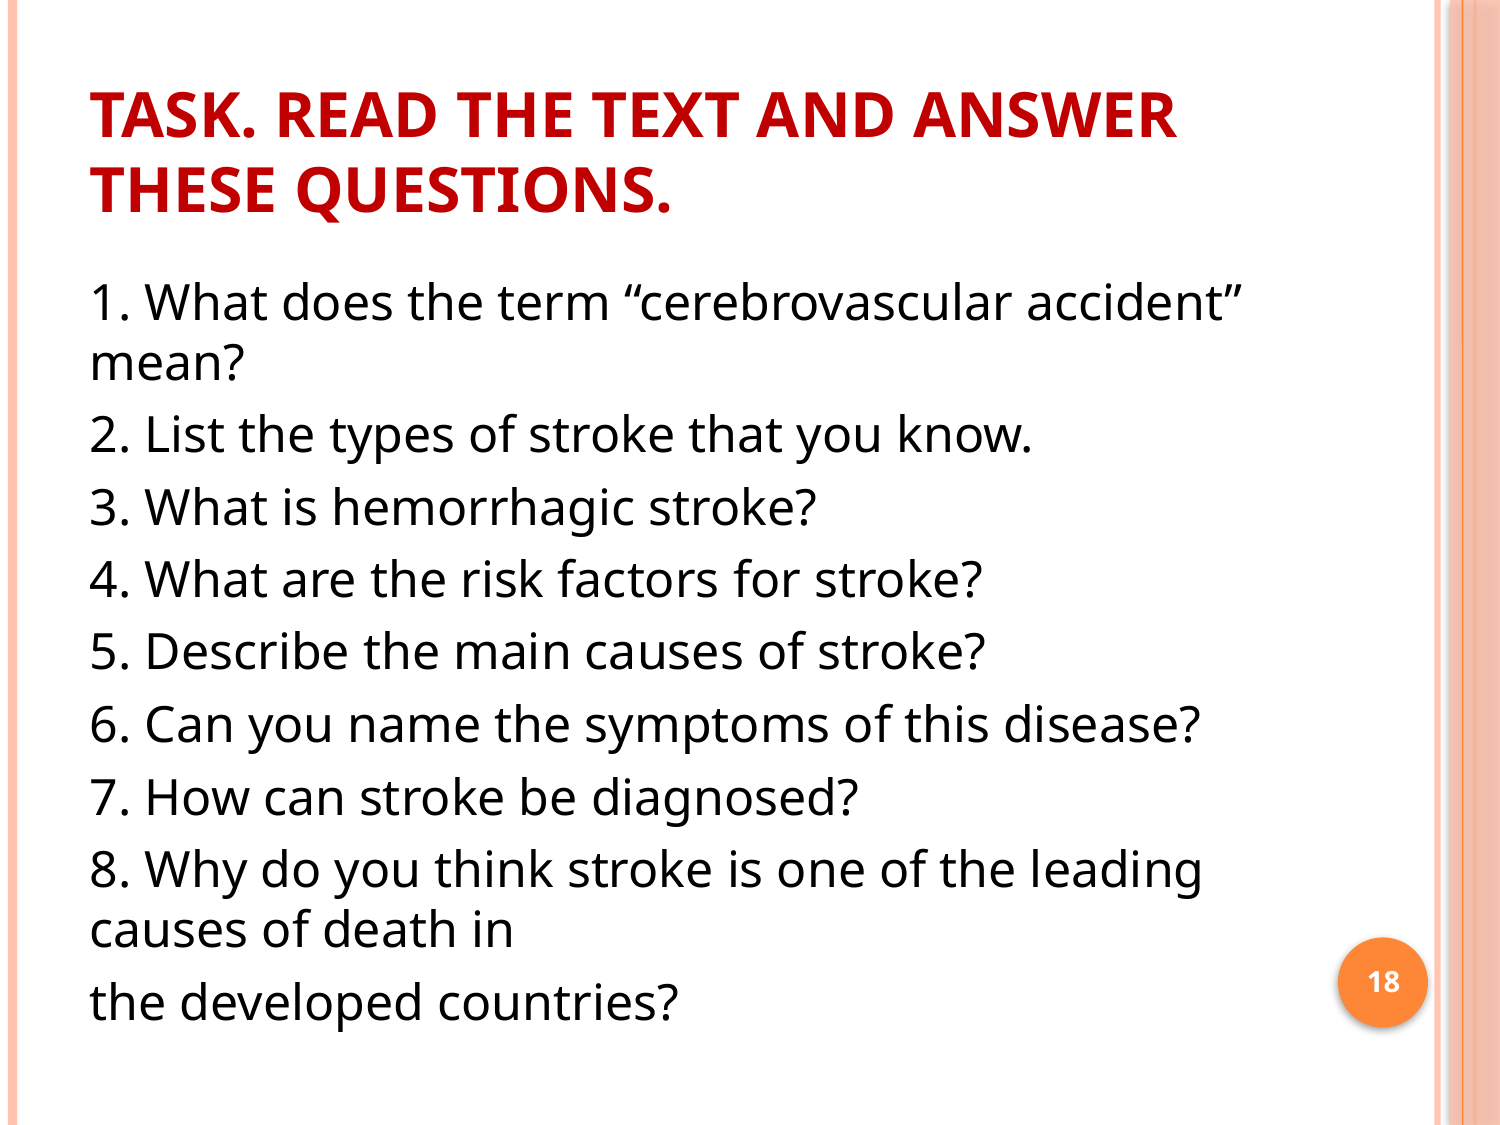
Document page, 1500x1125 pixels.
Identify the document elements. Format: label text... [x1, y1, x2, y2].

title Task. Read the text and answer these questions. [75, 45, 1300, 233]
slide_number 18 [1333, 940, 1434, 1027]
list 1. What does the term “cerebrovascular accident” mean? 2. List the types of stroke that you know. 3. What is hemorrhagic stroke? 4. What are the risk factors for stroke? 5. Describe the main causes of stroke? 6. Can you name the symptoms of this disease? 7. How can stroke be diagnosed? 8. Why do you think stroke is one of the leading causes of death in the developed countries? [75, 262, 1300, 1062]
